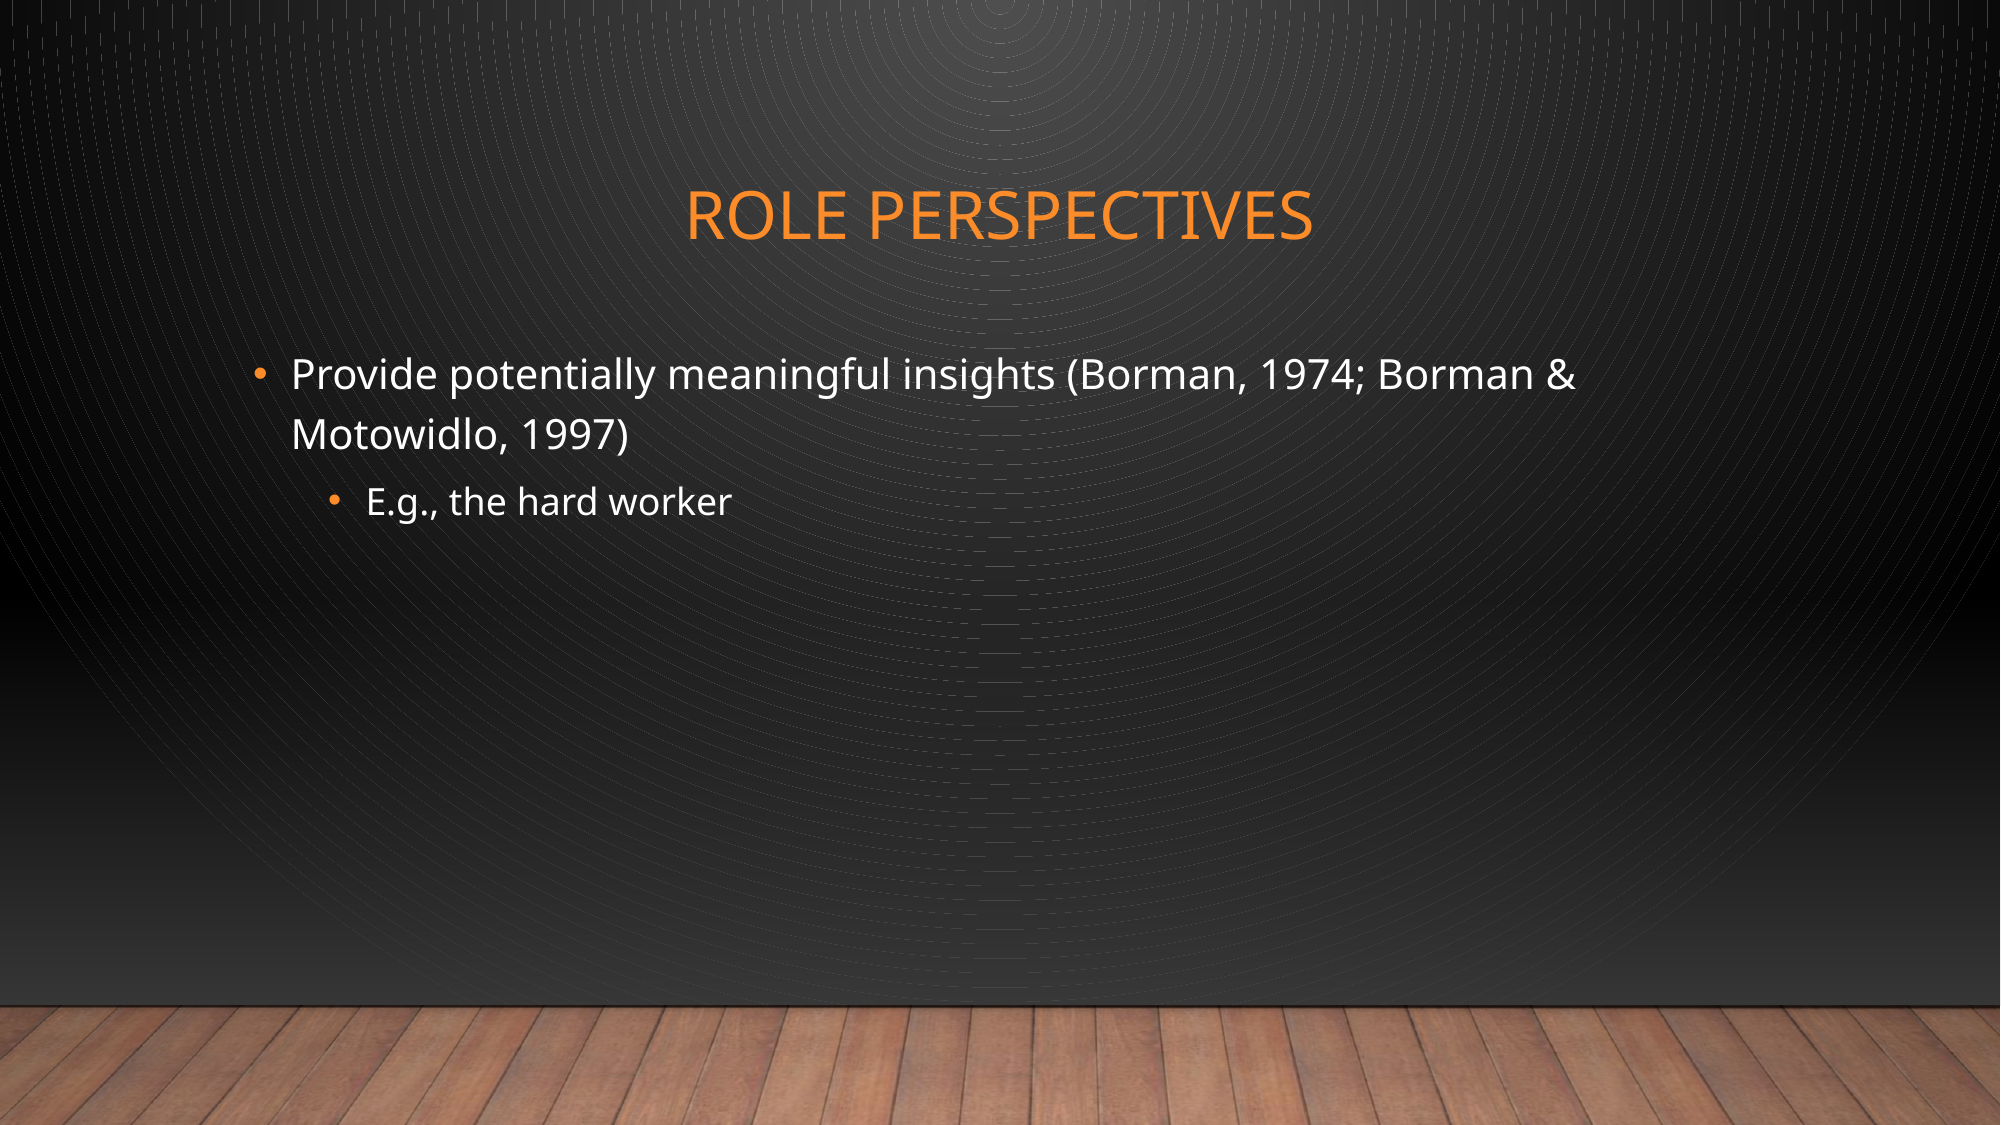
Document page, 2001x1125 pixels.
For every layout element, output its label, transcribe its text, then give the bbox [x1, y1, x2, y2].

list Provide potentially meaningful insights (Borman, 1974; Borman & Motowidlo, 1997) E.g., the hard worker [238, 330, 1763, 897]
title Role Perspectives [238, 131, 1763, 305]
picture [0, 1005, 2000, 1125]
